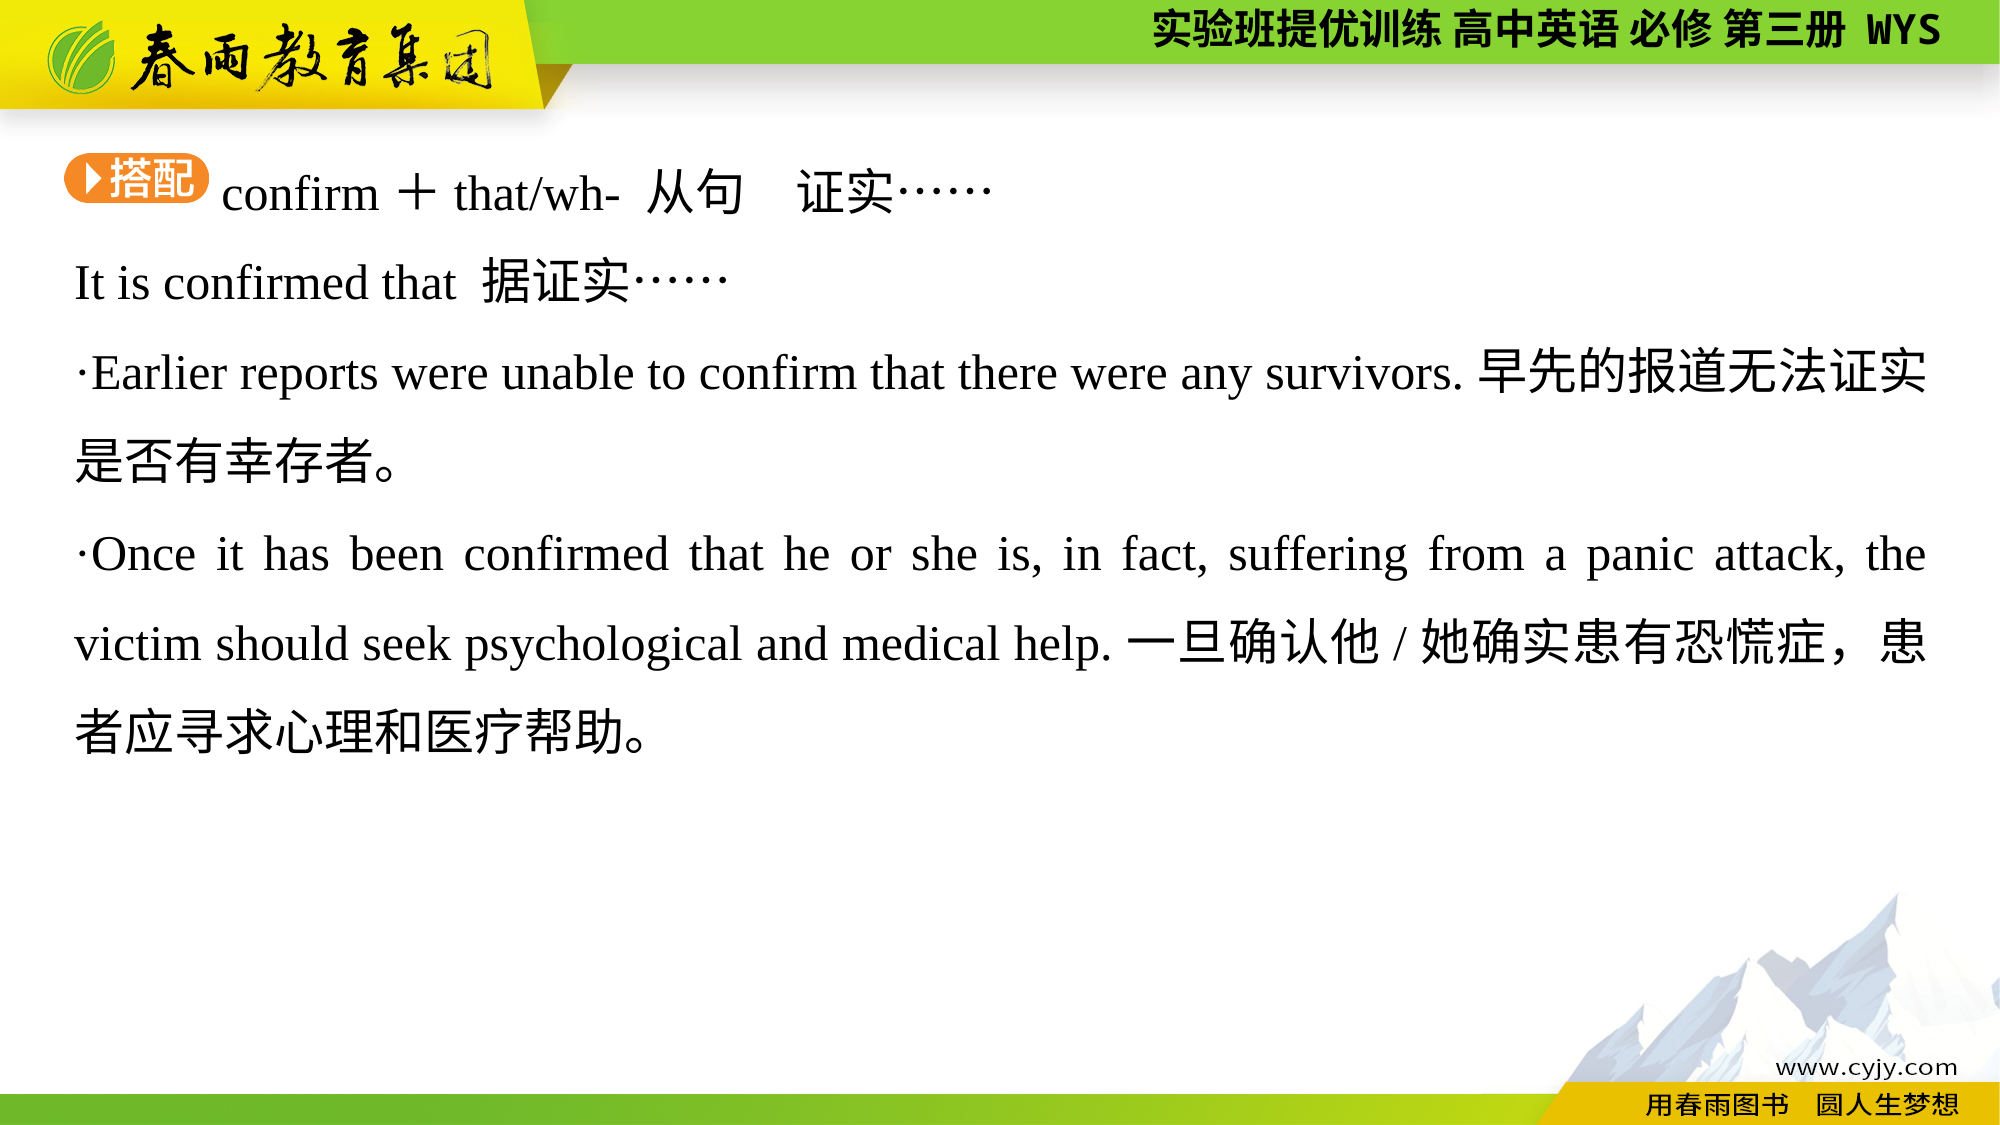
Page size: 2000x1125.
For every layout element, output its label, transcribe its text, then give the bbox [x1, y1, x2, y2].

list confirm＋that/wh- 从句 证实…… It is confirmed that 据证实…… ·Earlier reports were unable to confirm that there were any survivors.早先的报道无法证实是否有幸存者。 ·Once it has been confirmed that he or she is, in fact, suffering from a panic attack, the victim should seek psychological and medical help.一旦确认他/她确实患有恐慌症，患者应寻求心理和医疗帮助。 [59, 122, 1944, 774]
picture [0, 0, 2000, 1125]
